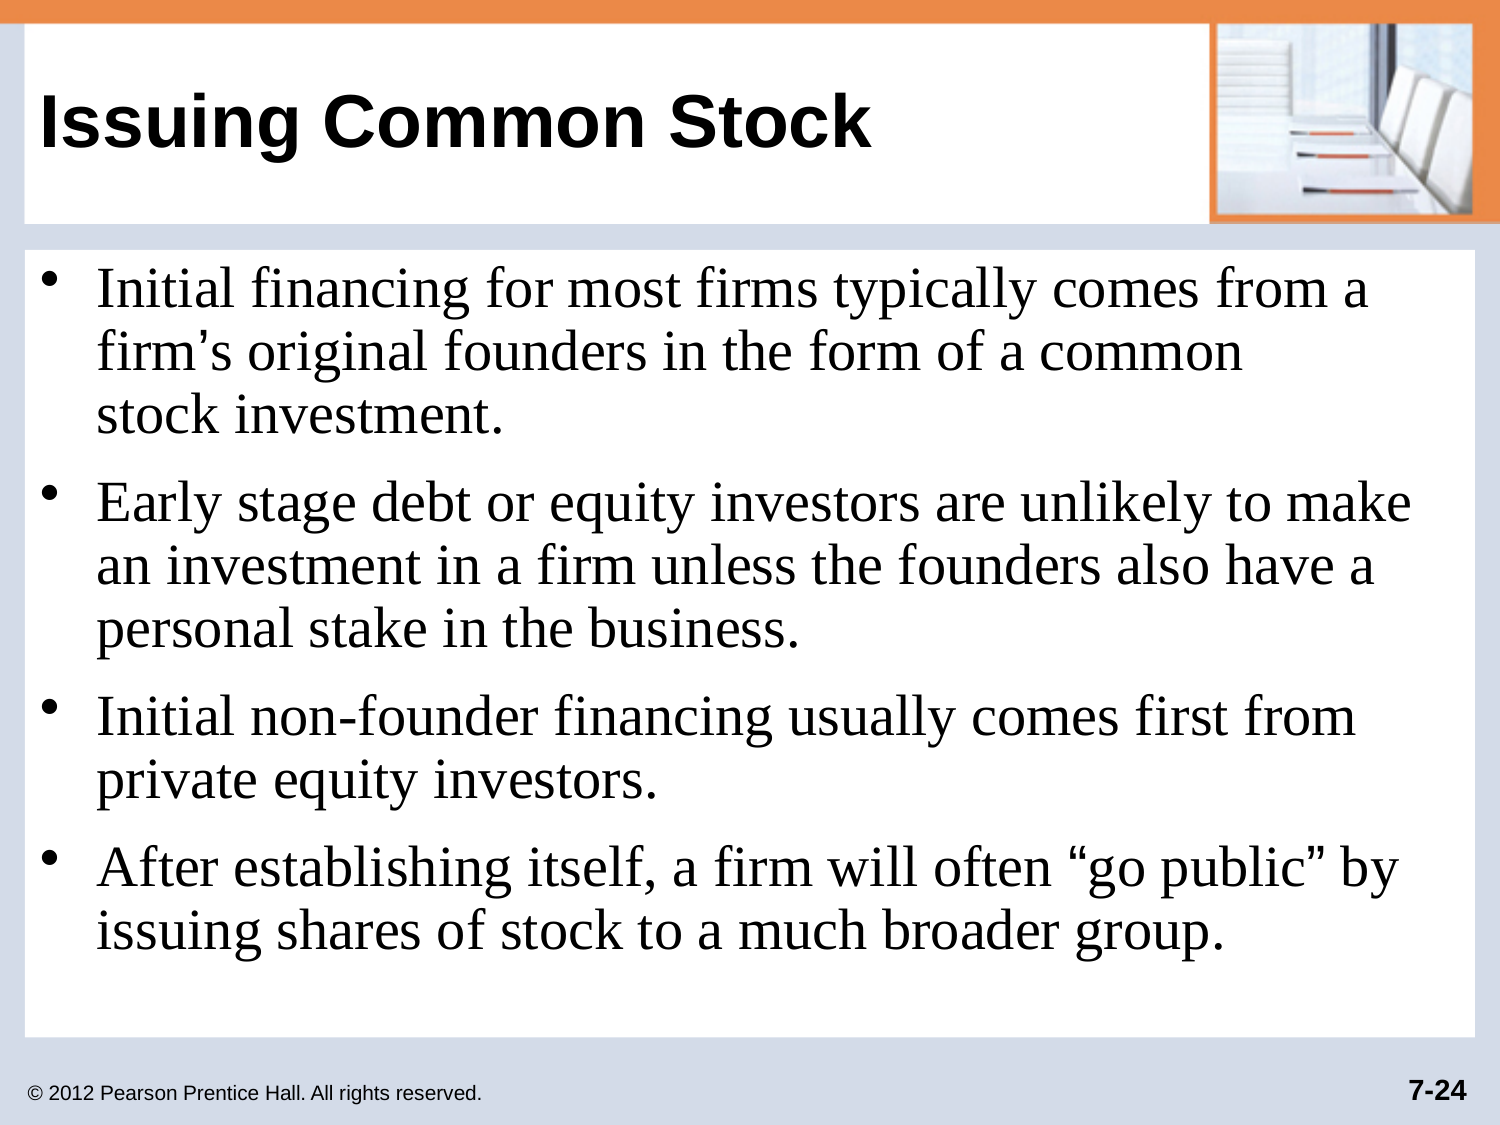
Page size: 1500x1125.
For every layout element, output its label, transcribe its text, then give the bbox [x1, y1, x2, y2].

list Initial financing for most firms typically comes from a firm’s original founders in the form of a common stock investment. Early stage debt or equity investors are unlikely to make an investment in a firm unless the founders also have a personal stake in the business. Initial non-founder financing usually comes first from private equity investors. After establishing itself, a firm will often “go public” by issuing shares of stock to a much broader group. [24, 249, 1476, 1013]
picture [0, 0, 1500, 224]
title Issuing Common Stock [24, 64, 1201, 171]
slide_number 7-24 [1331, 1038, 1482, 1114]
footer © 2012 Pearson Prentice Hall. All rights reserved. [12, 1037, 938, 1113]
